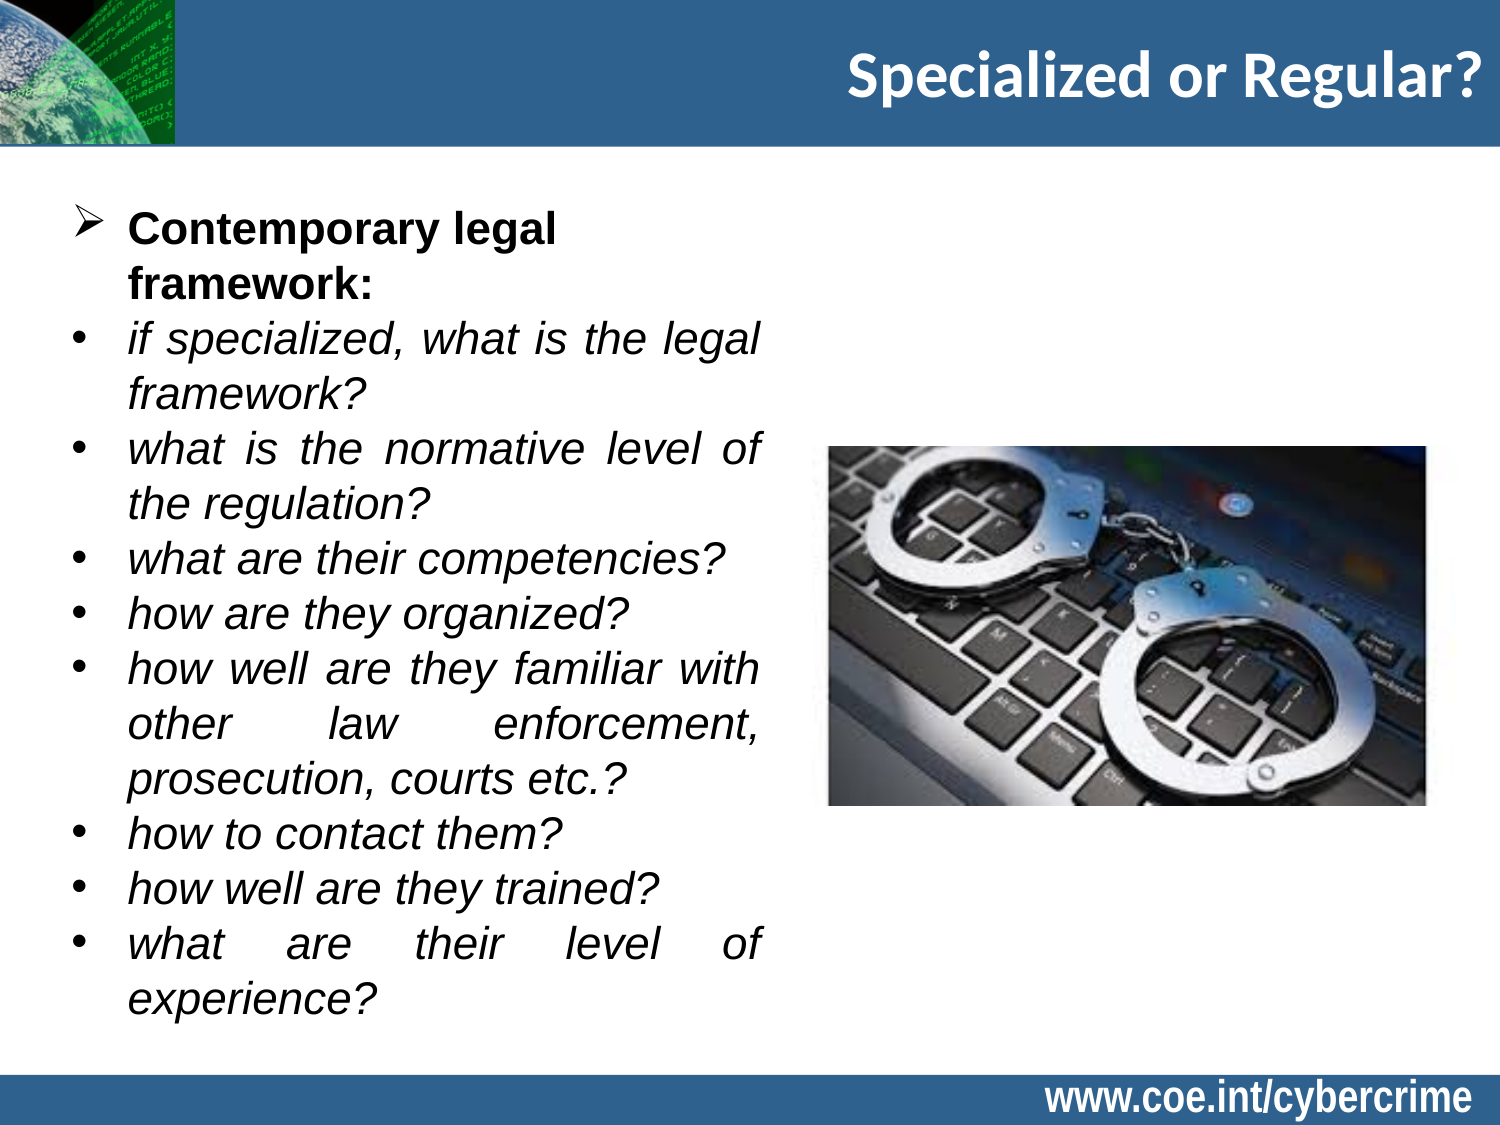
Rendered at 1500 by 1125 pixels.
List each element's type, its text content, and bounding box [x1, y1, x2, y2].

text_box Specialized or Regular? [177, 0, 1500, 149]
text_box Contemporary legal framework: if specialized, what is the legal framework? what is the normative level of the regulation? what are their competencies? how are they organized? how well are they familiar with other law enforcement, prosecution, courts etc.? how to contact them? how well are they trained? what are their level of experience? [56, 191, 776, 1031]
text_box [0, 1073, 1030, 1125]
text_box www.coe.int/cybercrime [1030, 1059, 1500, 1125]
picture [758, 445, 1500, 806]
picture [0, 0, 175, 144]
